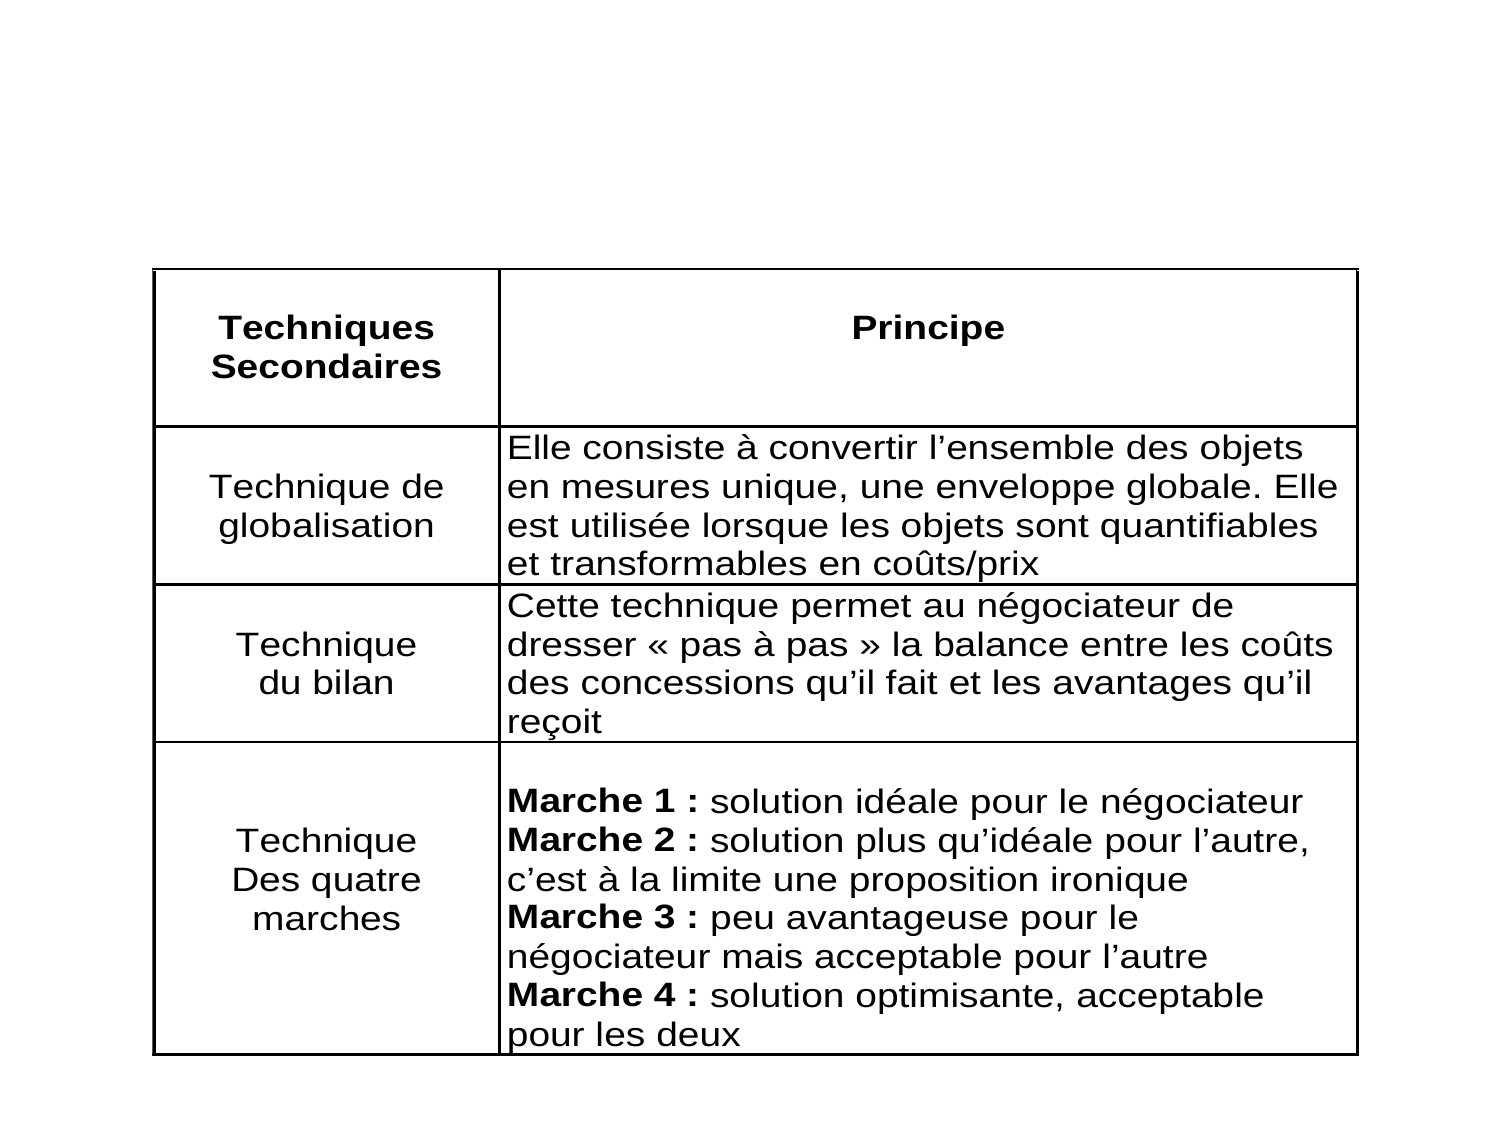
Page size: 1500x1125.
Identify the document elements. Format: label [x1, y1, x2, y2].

text_box [152, 245, 1360, 1079]
